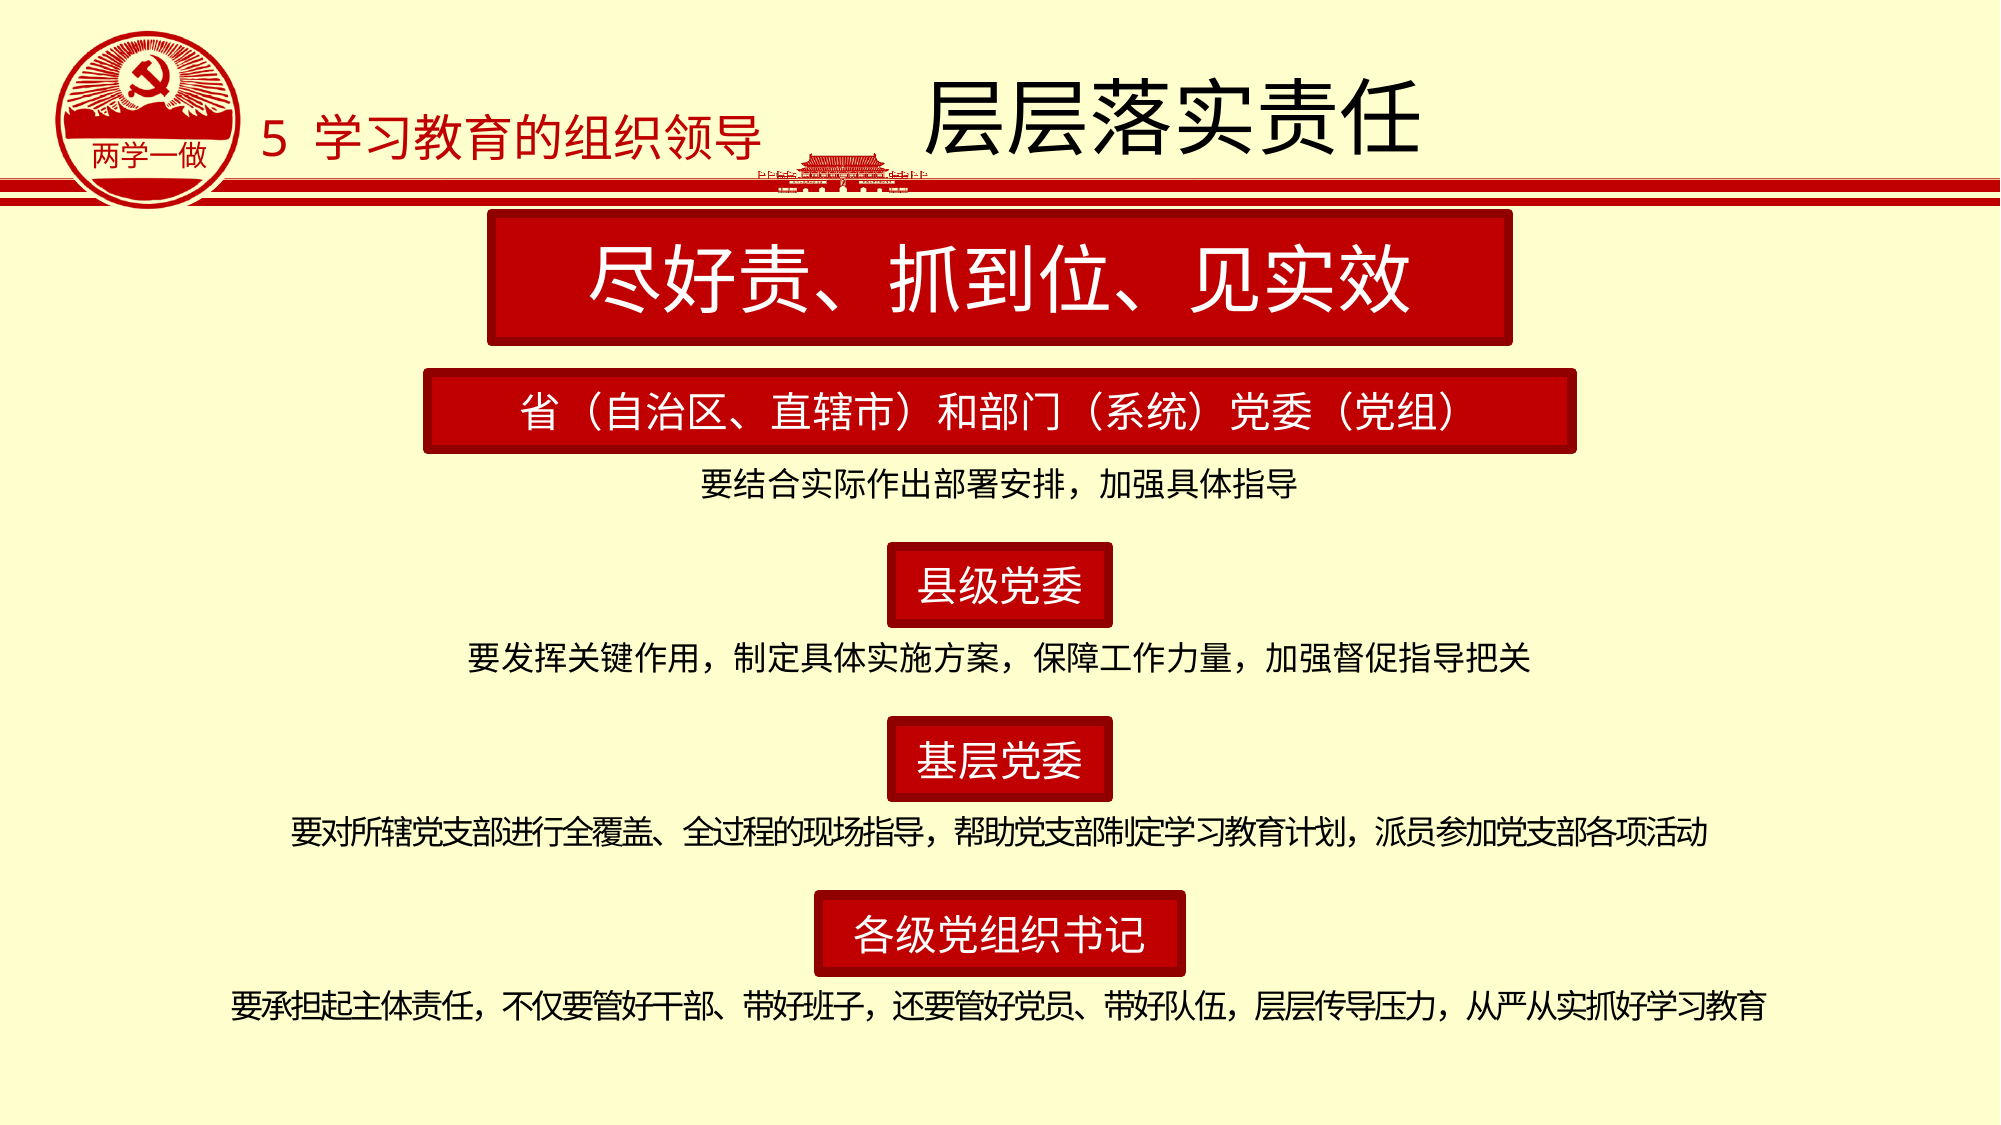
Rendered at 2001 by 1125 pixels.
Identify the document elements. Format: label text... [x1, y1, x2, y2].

text_box 要承担起主体责任，不仅要管好干部、带好班子，还要管好党员、带好队伍，层层传导压力，从严从实抓好学习教育 [215, 977, 1785, 1033]
title 层层落实责任 [919, 56, 1983, 188]
text_box 要发挥关键作用，制定具体实施方案，保障工作力量，加强督促指导把关 [453, 629, 1547, 685]
text_box 基层党委 [891, 720, 1109, 798]
text_box 要对所辖党支部进行全覆盖、全过程的现场指导，帮助党支部制定学习教育计划，派员参加党支部各项活动 [275, 803, 1725, 859]
text_box 尽好责、抓到位、见实效 [491, 213, 1509, 342]
text_box 县级党委 [891, 546, 1109, 624]
text_box 要结合实际作出部署安排，加强具体指导 [685, 455, 1315, 510]
text_box 省（自治区、直辖市）和部门（系统）党委（党组） [427, 372, 1572, 450]
list 5 学习教育的组织领导 [255, 97, 798, 183]
text_box 各级党组织书记 [818, 895, 1182, 972]
picture [0, 9, 2000, 228]
